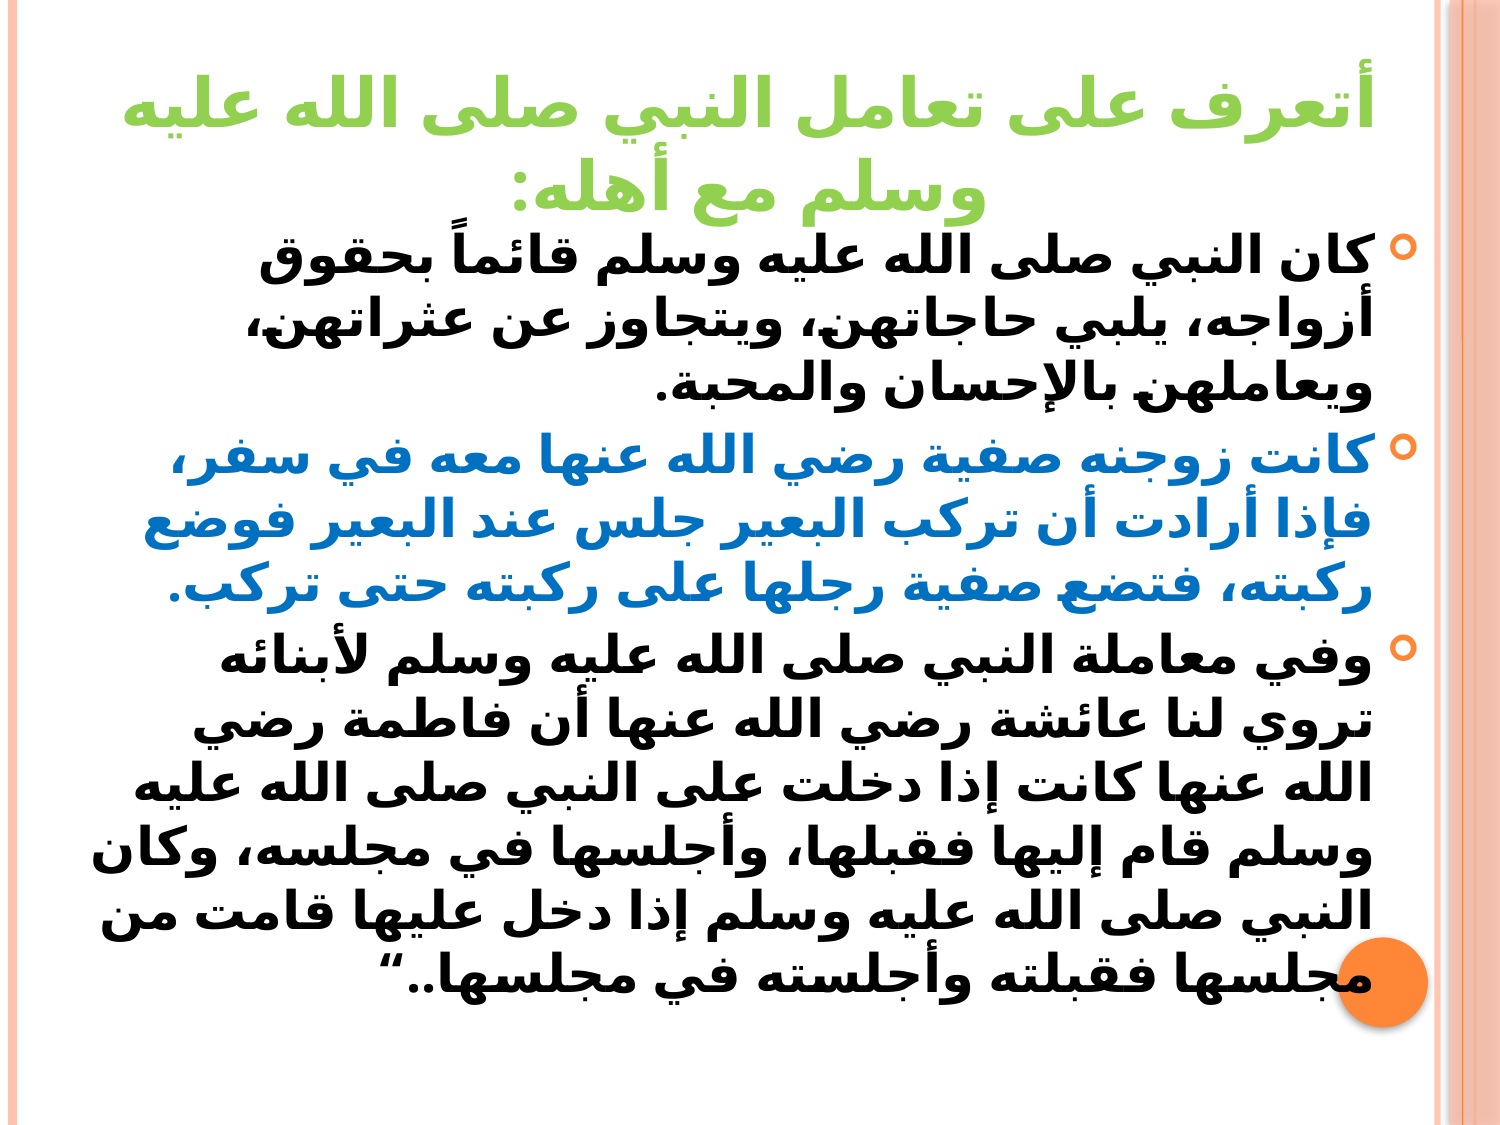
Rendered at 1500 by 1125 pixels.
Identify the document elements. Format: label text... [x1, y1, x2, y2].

title أتعرف على تعامل النبي صلى الله عليه وسلم مع أهله: [75, 50, 1425, 212]
list كان النبي صلى الله عليه وسلم قائماً بحقوق أزواجه، يلبي حاجاتهن، ويتجاوز عن عثراتهن، ويعاملهن بالإحسان والمحبة. كانت زوجنه صفية رضي الله عنها معه في سفر، فإذا أرادت أن تركب البعير جلس عند البعير فوضع ركبته، فتضع صفية رجلها على ركبته حتى تركب. وفي معاملة النبي صلى الله عليه وسلم لأبنائه تروي لنا عائشة رضي الله عنها أن فاطمة رضي الله عنها كانت إذا دخلت على النبي صلى الله عليه وسلم قام إليها فقبلها، وأجلسها في مجلسه، وكان النبي صلى الله عليه وسلم إذا دخل عليها قامت من مجلسها فقبلته وأجلسته في مجلسها..“ [75, 212, 1425, 1063]
